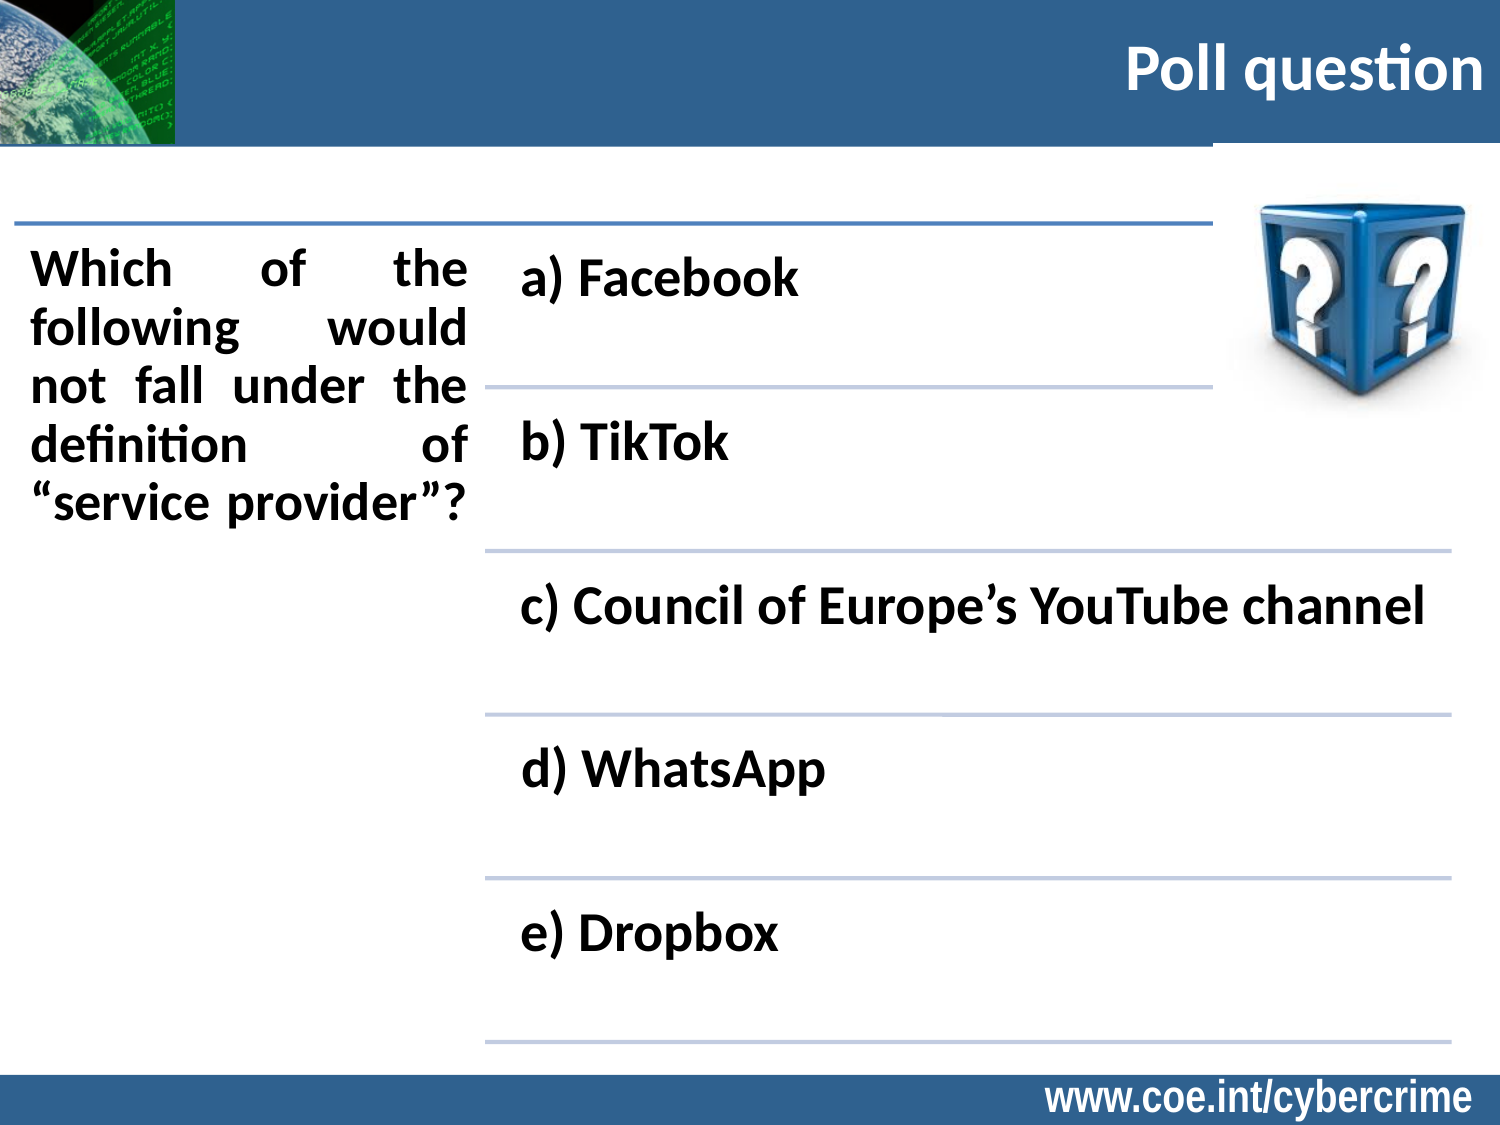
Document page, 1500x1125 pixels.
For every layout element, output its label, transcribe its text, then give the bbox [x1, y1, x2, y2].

text_box www.coe.int/cybercrime [1030, 1059, 1500, 1125]
picture [1212, 142, 1500, 434]
picture [0, 0, 175, 144]
text_box [0, 1073, 1030, 1125]
text_box Poll question [177, 0, 1500, 149]
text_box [14, 222, 1454, 1053]
